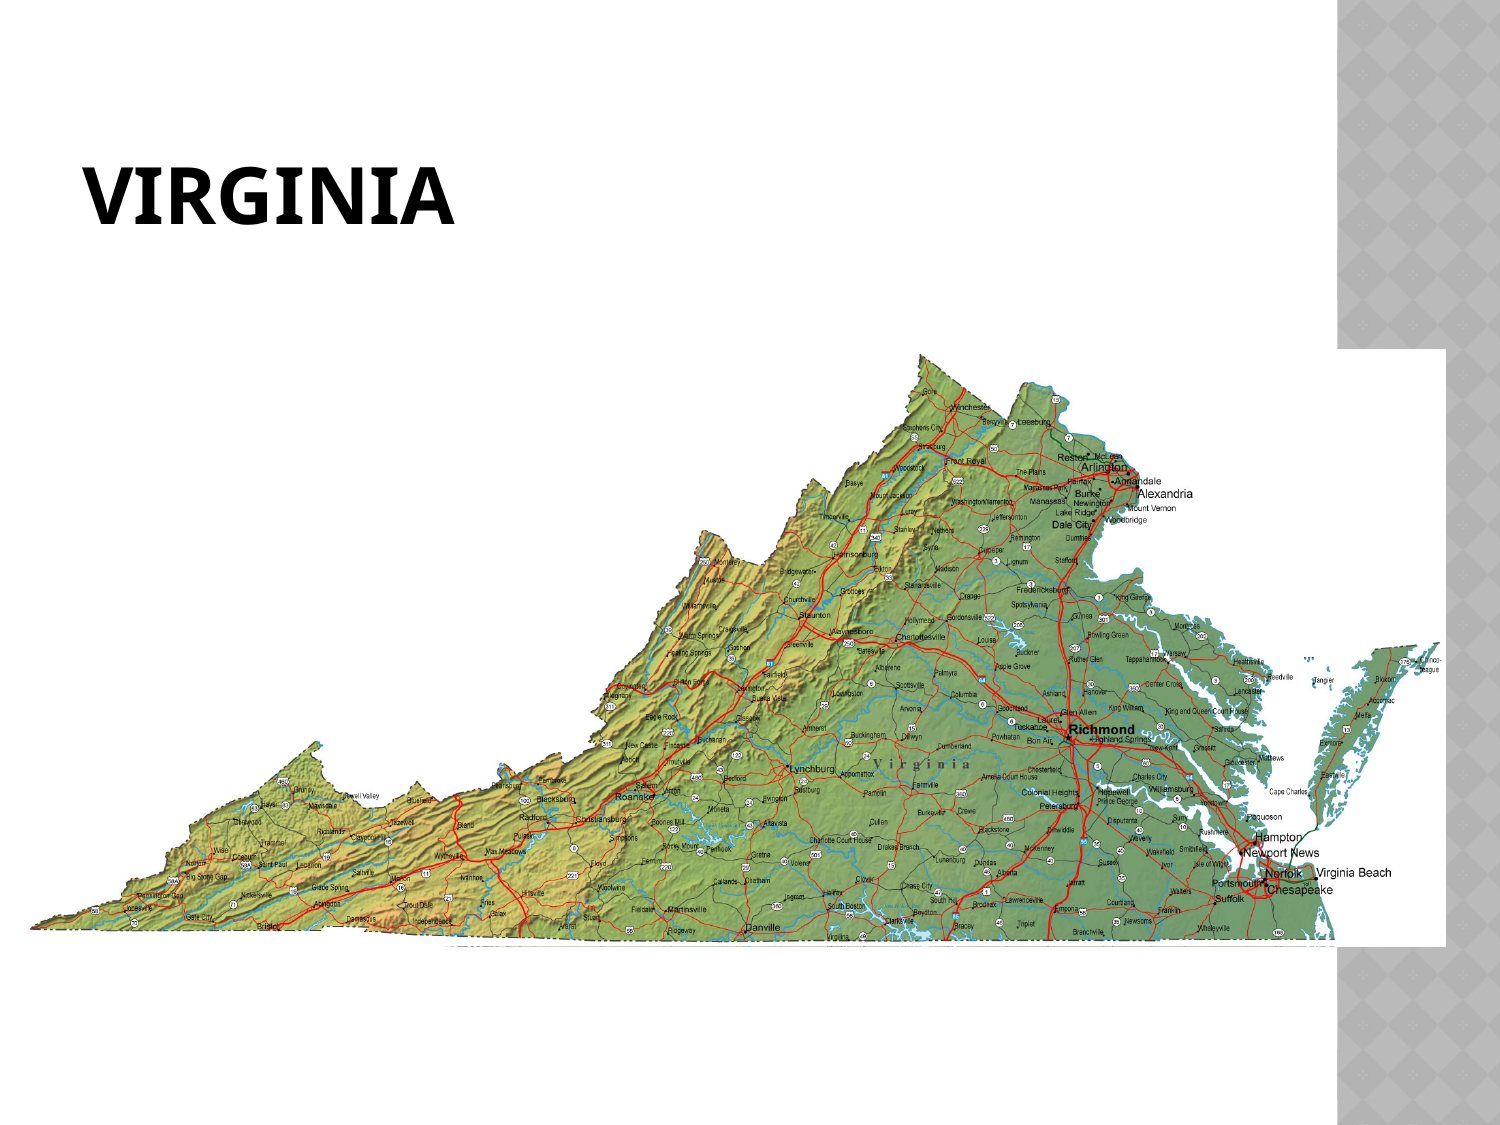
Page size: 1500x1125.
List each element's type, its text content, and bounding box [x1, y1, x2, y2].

title Virginia [75, 52, 1263, 240]
picture [24, 349, 1446, 948]
